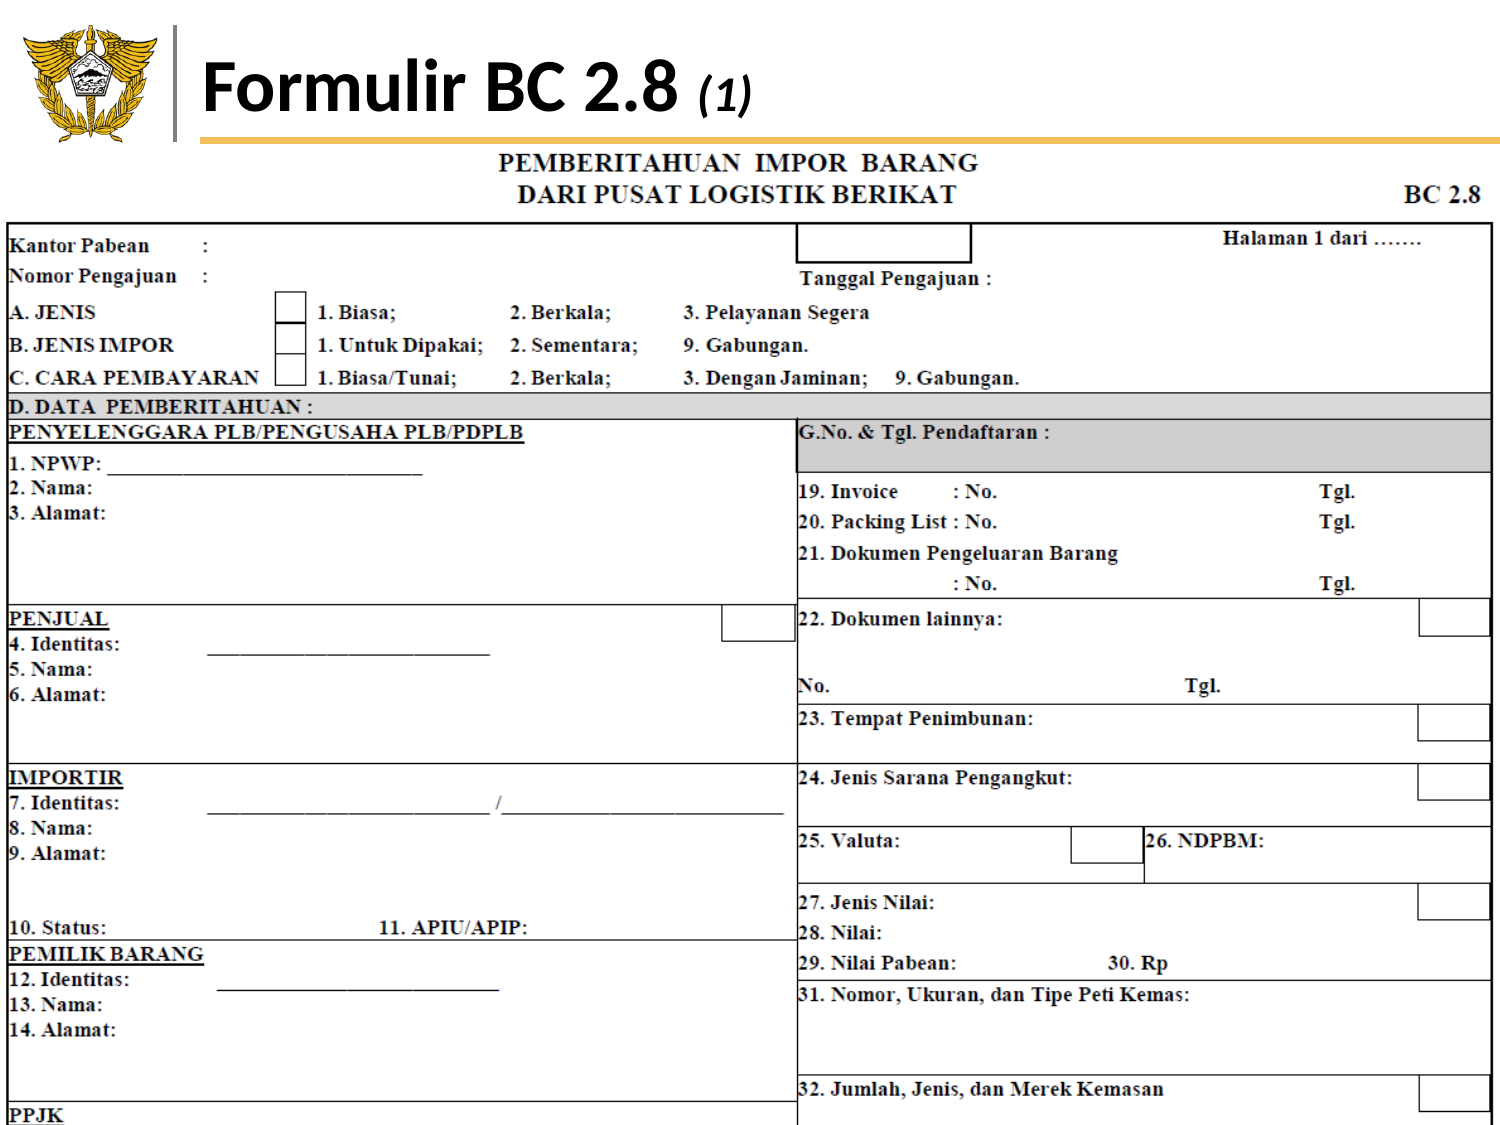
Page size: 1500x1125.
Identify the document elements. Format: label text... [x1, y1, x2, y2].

title Formulir BC 2.8 (1) [187, 12, 1500, 149]
picture [0, 19, 1500, 1125]
